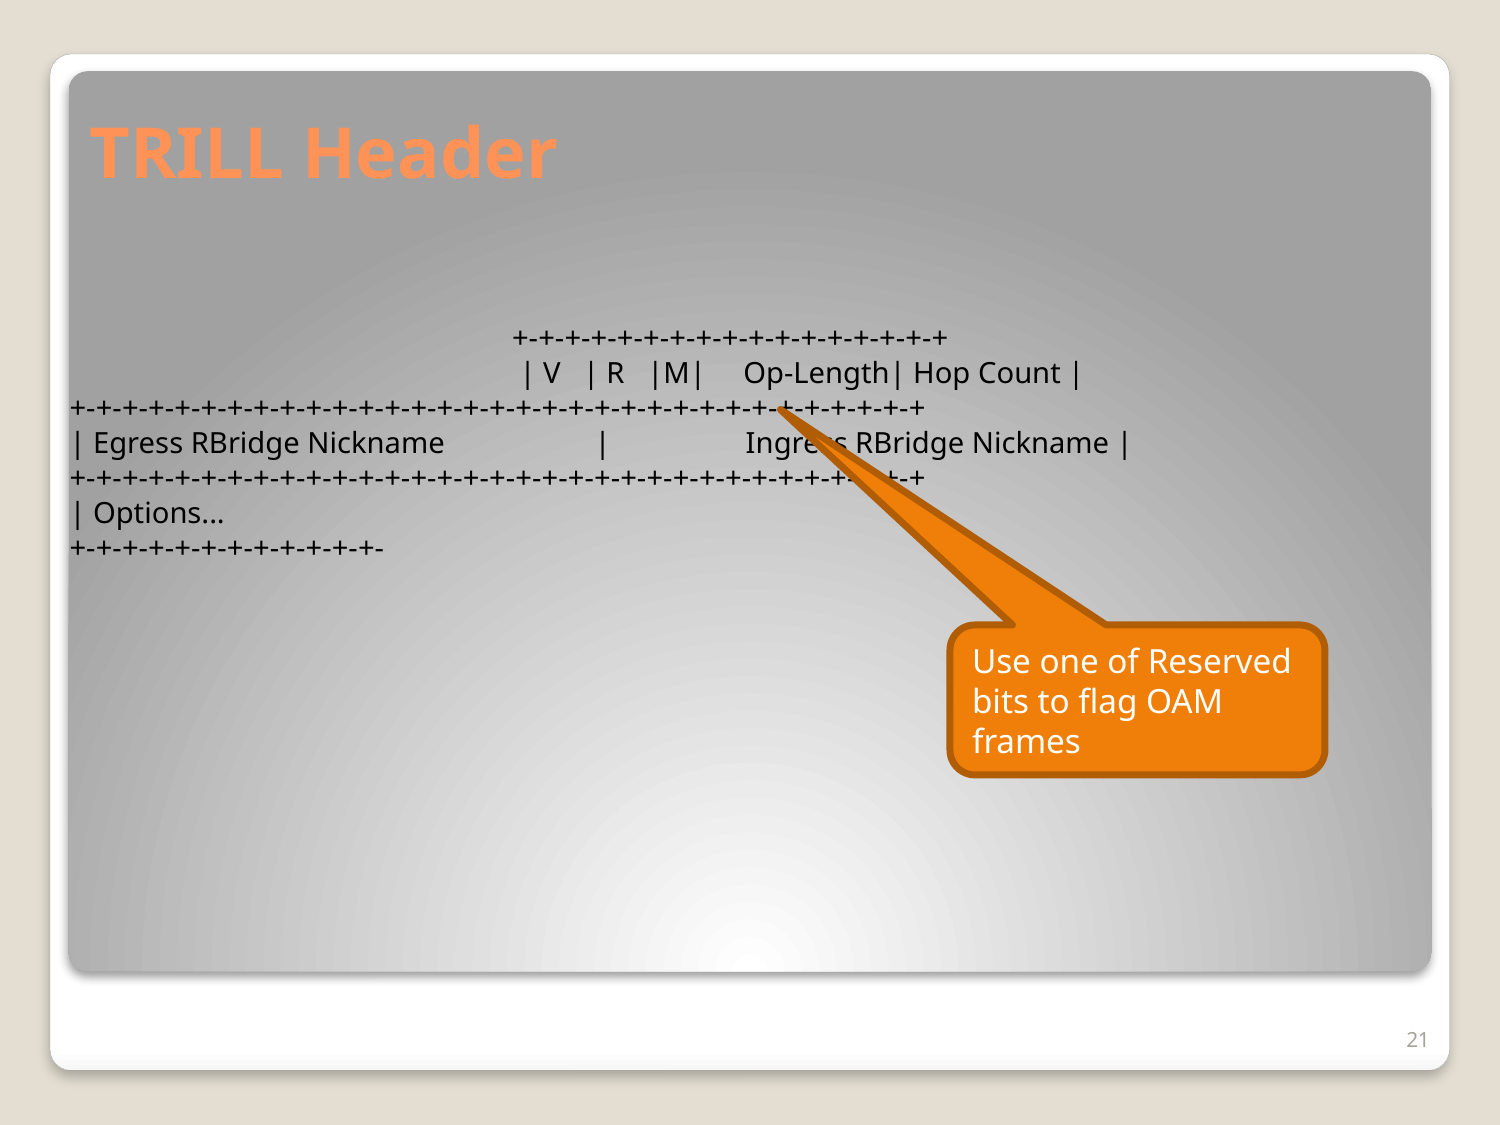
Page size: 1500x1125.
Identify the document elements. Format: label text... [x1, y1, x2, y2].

text_box +-+-+-+-+-+-+-+-+-+-+-+-+-+-+-+-+ | V | R |M| Op-Length| Hop Count | +-+-+-+-+-+-+-+-+-+-+-+-+-+-+-+-+-+-+-+-+-+-+-+-+-+-+-+-+-+-+-+-+ | Egress RBridge Nickname | Ingress RBridge Nickname | +-+-+-+-+-+-+-+-+-+-+-+-+-+-+-+-+-+-+-+-+-+-+-+-+-+-+-+-+-+-+-+-+ | Options... +-+-+-+-+-+-+-+-+-+-+-+- [54, 312, 1500, 572]
title TRILL Header [75, 99, 1418, 200]
slide_number 21 [1369, 1002, 1445, 1063]
text_box Use one of Reserved bits to flag OAM frames [776, 406, 1329, 779]
